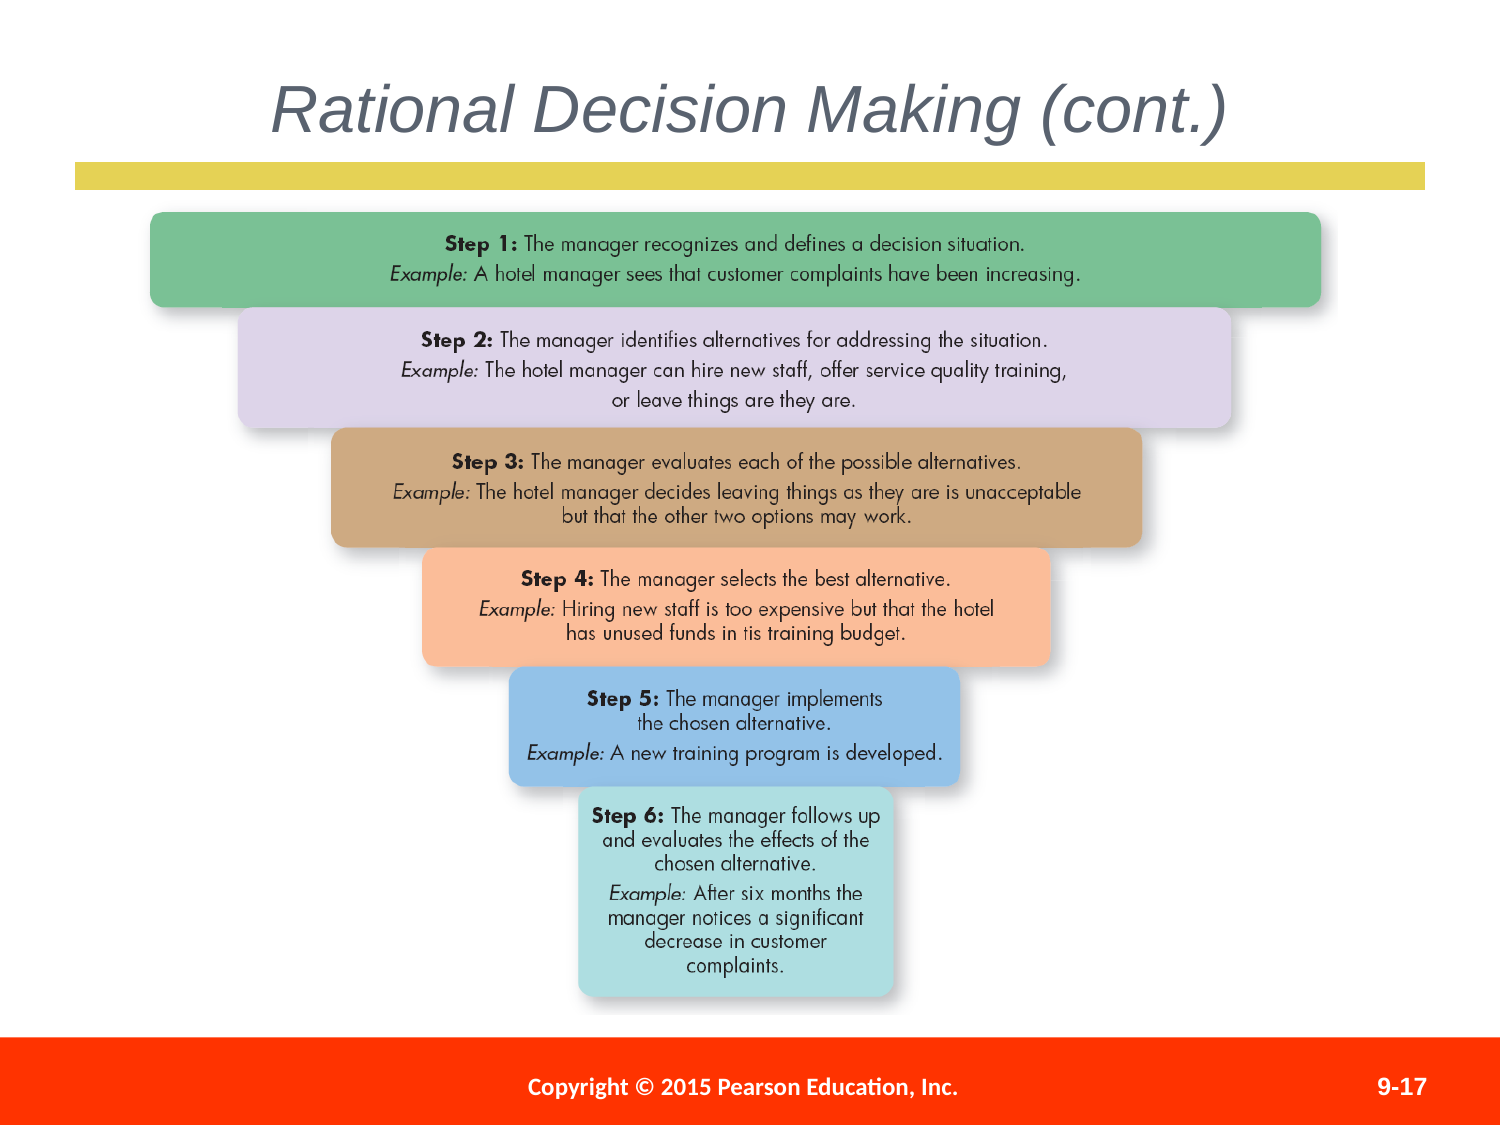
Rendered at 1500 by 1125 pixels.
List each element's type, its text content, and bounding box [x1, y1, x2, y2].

picture [137, 199, 1339, 1015]
title Rational Decision Making (cont.) [74, 12, 1426, 201]
